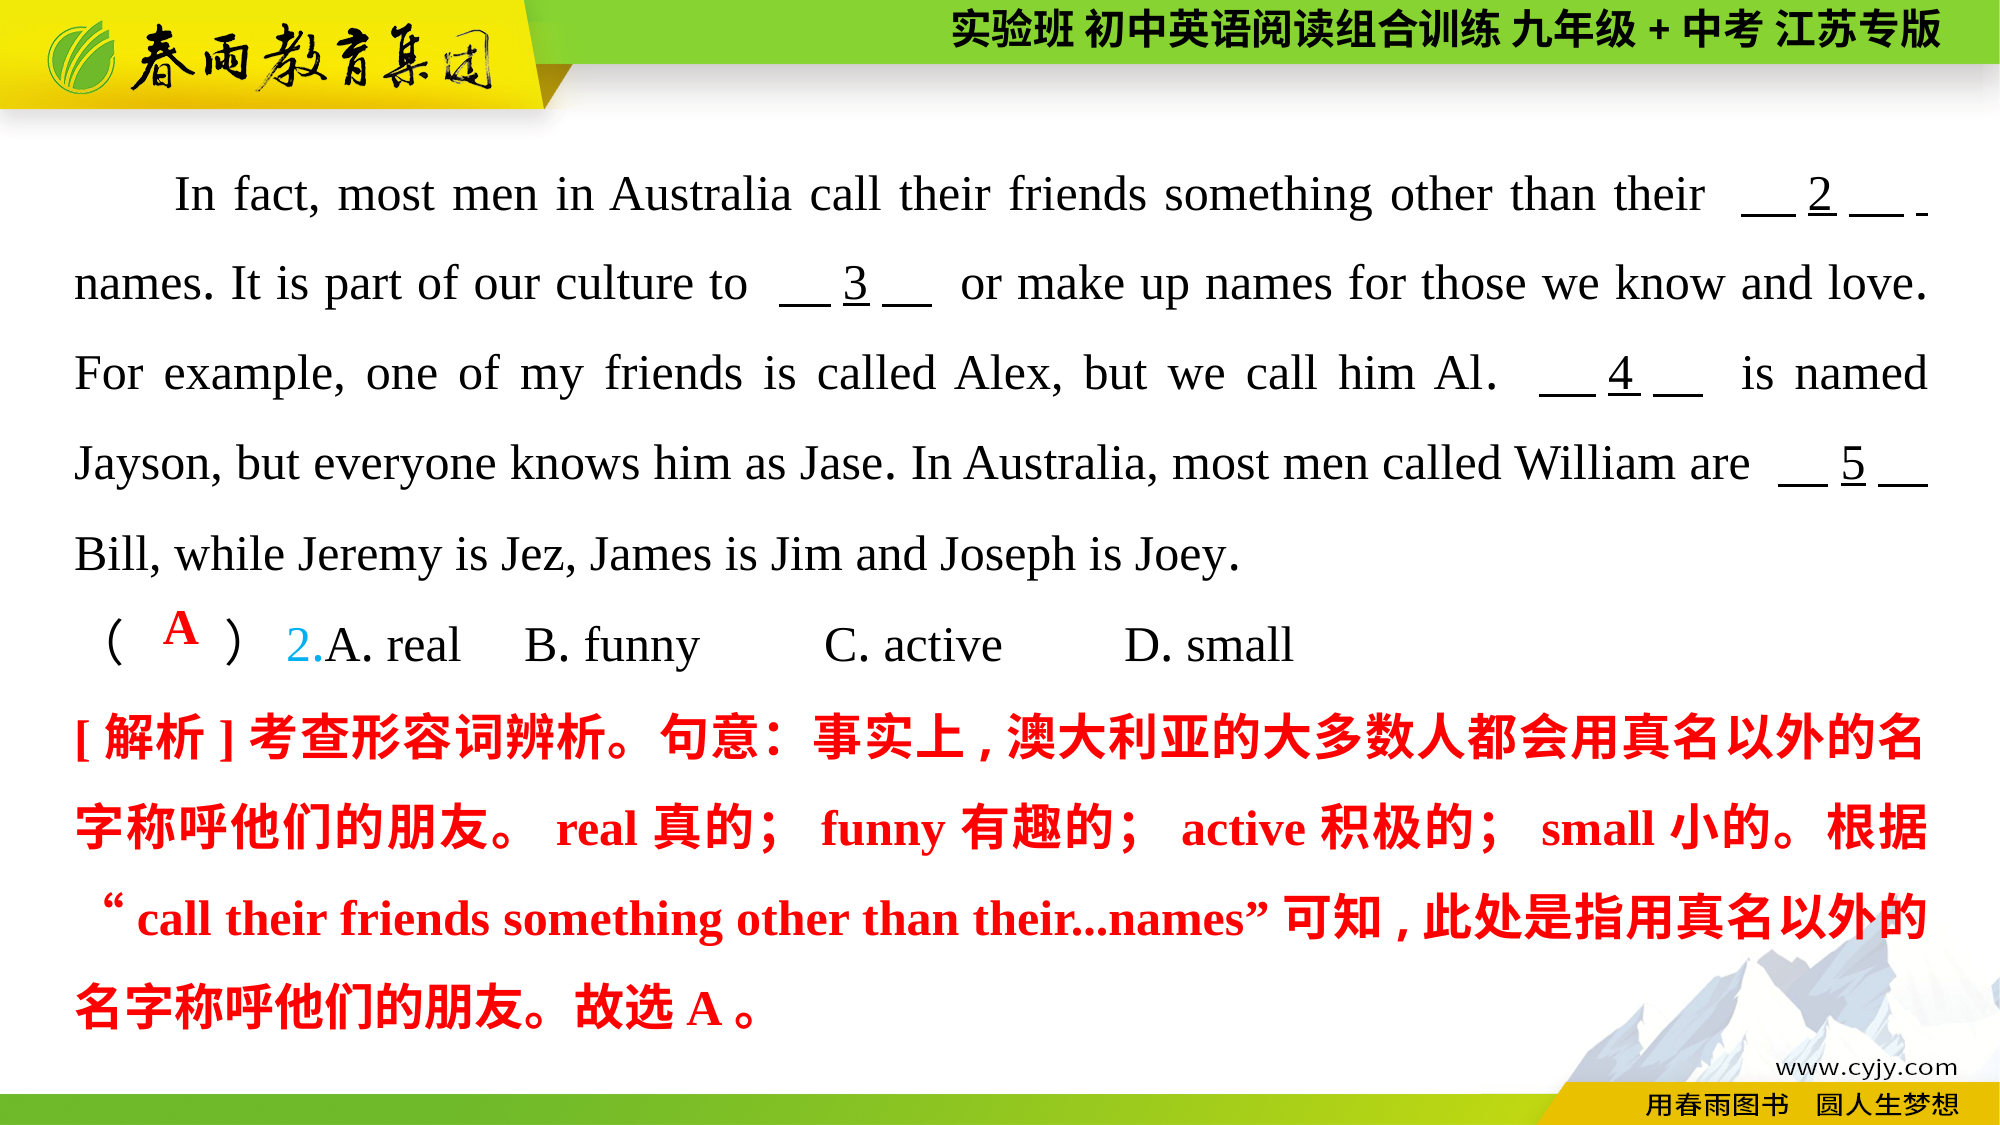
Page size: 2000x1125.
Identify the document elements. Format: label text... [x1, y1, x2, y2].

list In fact, most men in Australia call their friends something other than their 2 . names. It is part of our culture to 3 or make up names for those we know and love. For example, one of my friends is called Alex, but we call him Al. 4 is named Jayson, but everyone knows him as Jase. In Australia, most men called William are 5 Bill, while Jeremy is Jez, James is Jim and Joseph is Joey. [59, 122, 1944, 574]
text_box A [148, 587, 214, 663]
picture [0, 0, 2000, 1125]
text_box [解析]考查形容词辨析。句意：事实上,澳大利亚的大多数人都会用真名以外的名字称呼他们的朋友。real真的；funny有趣的；active积极的；small小的。根据“call their friends something other than their...names”可知,此处是指用真名以外的名字称呼他们的朋友。故选A。 [59, 667, 1944, 1043]
text_box （ ）2.A. real B. funny C. active D. small [59, 574, 1944, 667]
